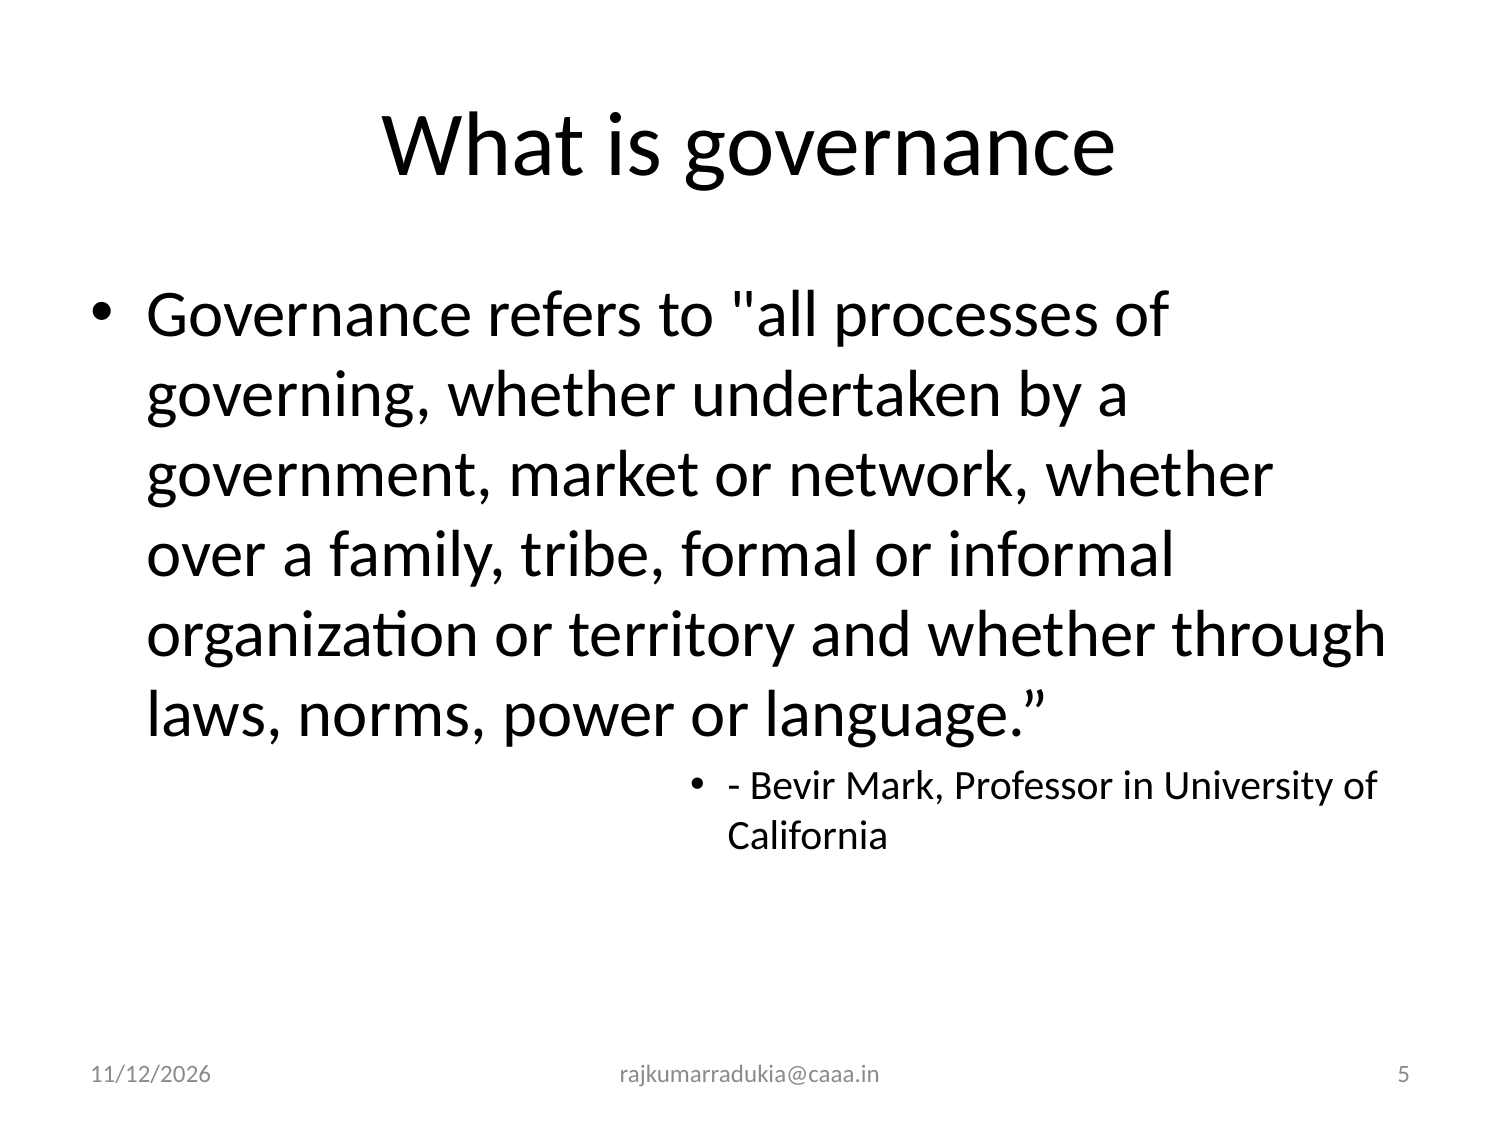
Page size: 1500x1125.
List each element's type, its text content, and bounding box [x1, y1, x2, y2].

list Governance refers to "all processes of governing, whether undertaken by a government, market or network, whether over a family, tribe, formal or informal organization or territory and whether through laws, norms, power or language.” - Bevir Mark, Professor in University of California [75, 262, 1425, 1005]
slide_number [75, 1042, 425, 1103]
footer rajkumarradukia@caaa.in [512, 1042, 988, 1103]
title What is governance [75, 45, 1425, 233]
slide_number 5 [1074, 1042, 1425, 1103]
